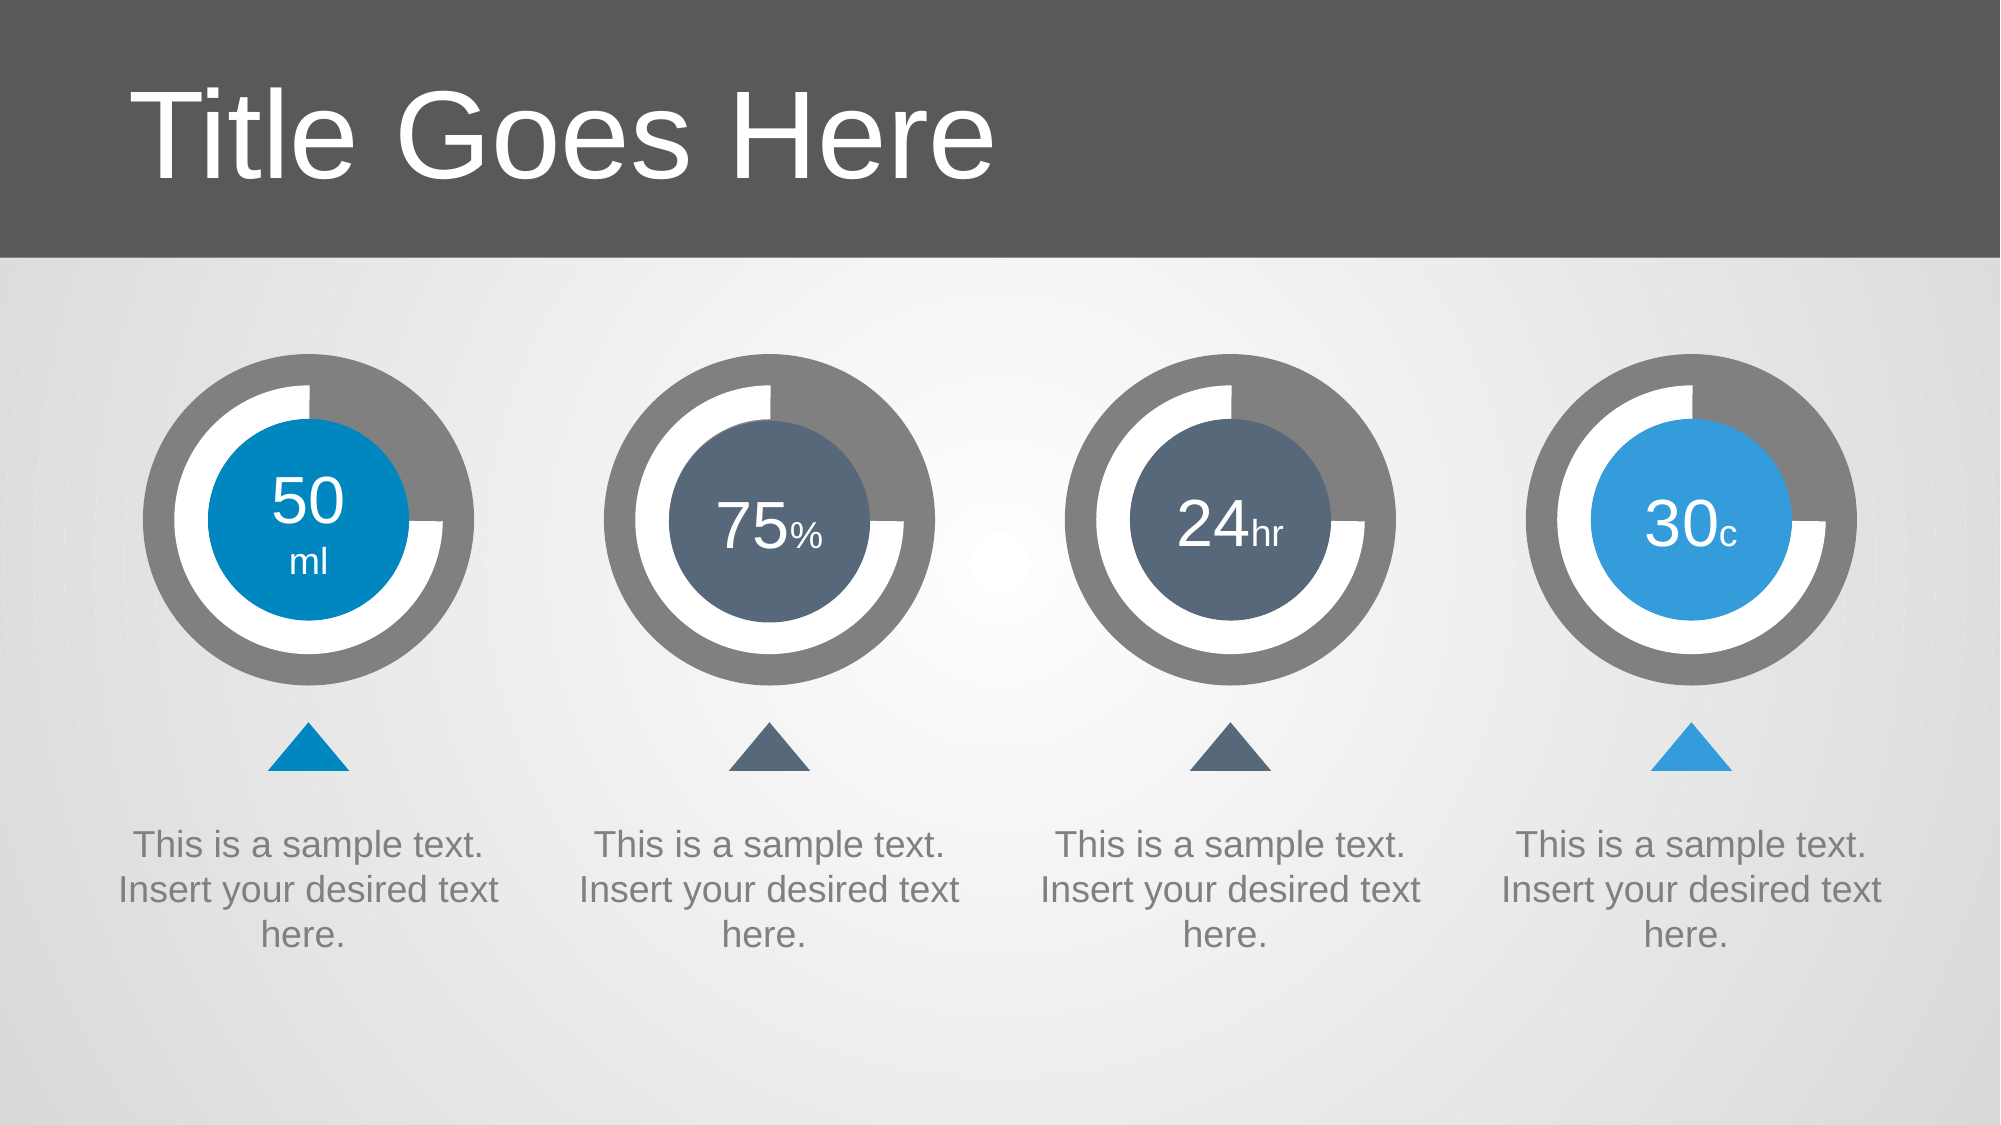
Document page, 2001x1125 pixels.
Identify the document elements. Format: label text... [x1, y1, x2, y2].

text_box This is a sample text. Insert your desired text here. [548, 813, 991, 963]
text_box This is a sample text. Insert your desired text here. [1470, 813, 1912, 963]
text_box [1648, 720, 1735, 772]
text_box This is a sample text. Insert your desired text here. [1009, 813, 1452, 963]
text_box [603, 354, 936, 686]
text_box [1064, 354, 1396, 686]
text_box This is a sample text. Insert your desired text here. [87, 813, 530, 963]
text_box [0, 0, 2000, 259]
text_box [265, 720, 352, 772]
text_box Title Goes Here [112, 63, 1887, 195]
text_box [1525, 354, 1857, 686]
text_box [1187, 720, 1274, 772]
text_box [142, 354, 475, 686]
text_box [726, 720, 813, 772]
